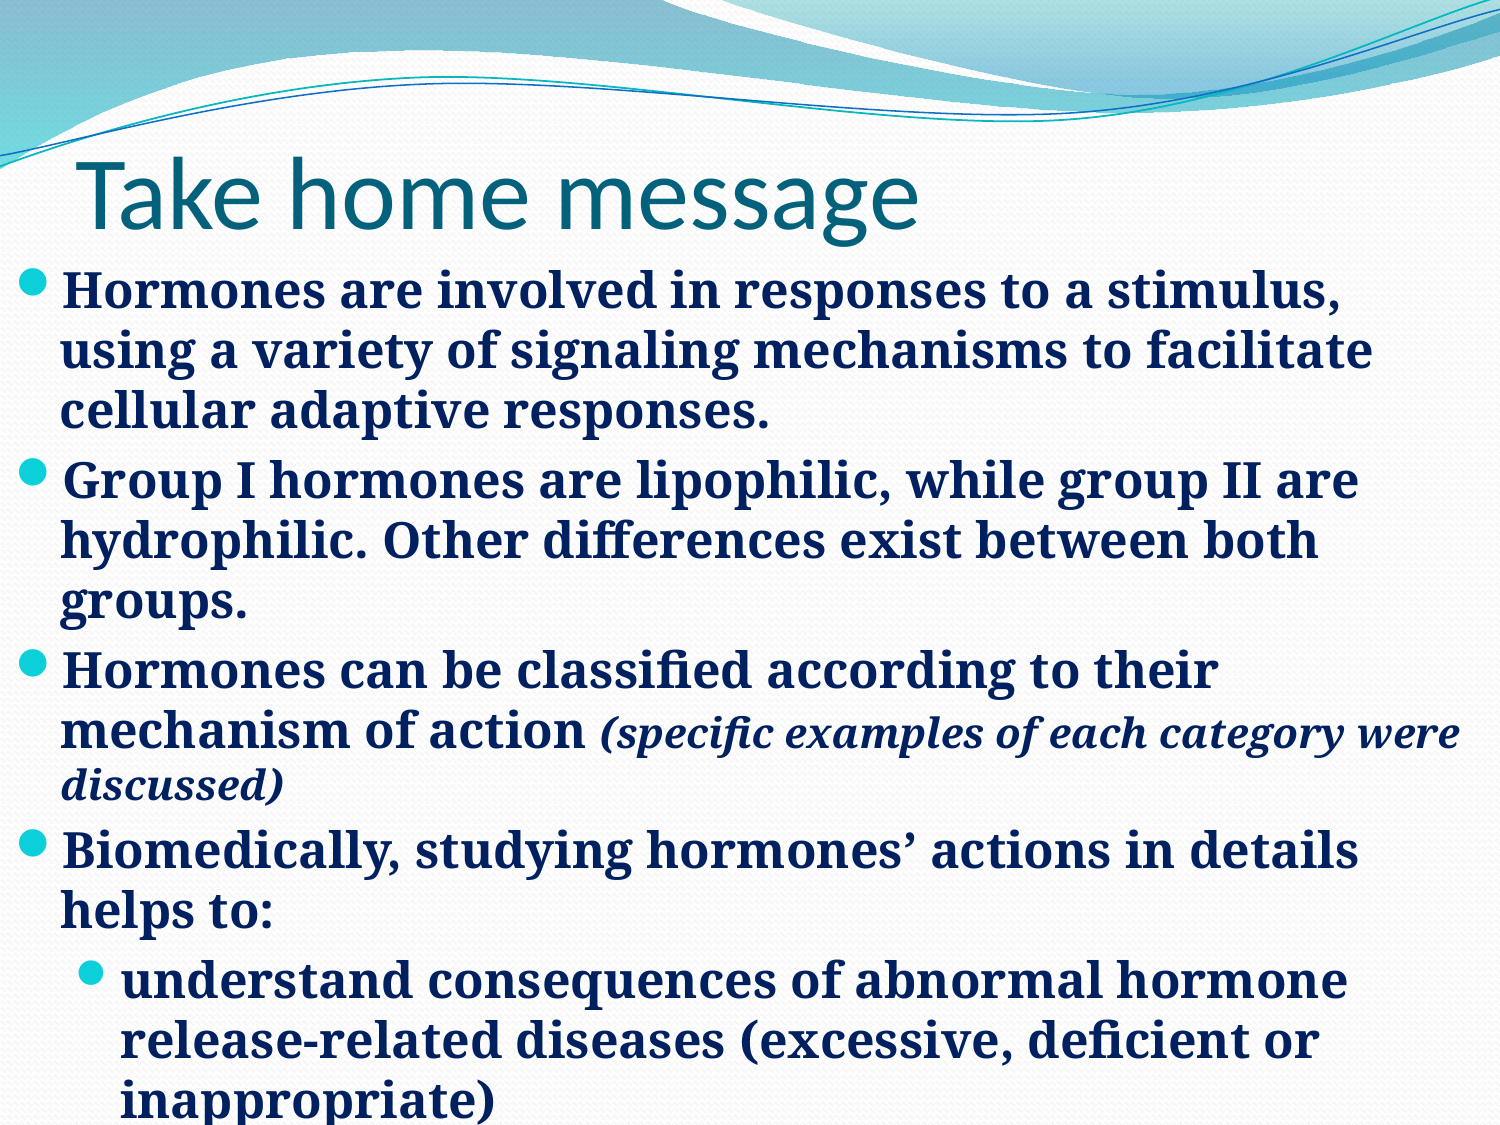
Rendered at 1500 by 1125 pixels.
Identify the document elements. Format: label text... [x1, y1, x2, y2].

title Take home message [74, 62, 1426, 251]
list Hormones are involved in responses to a stimulus, using a variety of signaling mechanisms to facilitate cellular adaptive responses. Group I hormones are lipophilic, while group II are hydrophilic. Other differences exist between both groups. Hormones can be classified according to their mechanism of action (specific examples of each category were discussed) Biomedically, studying hormones’ actions in details helps to: understand consequences of abnormal hormone release-related diseases (excessive, deficient or inappropriate) design therapeutic approach for such diseases. [0, 251, 1500, 1060]
